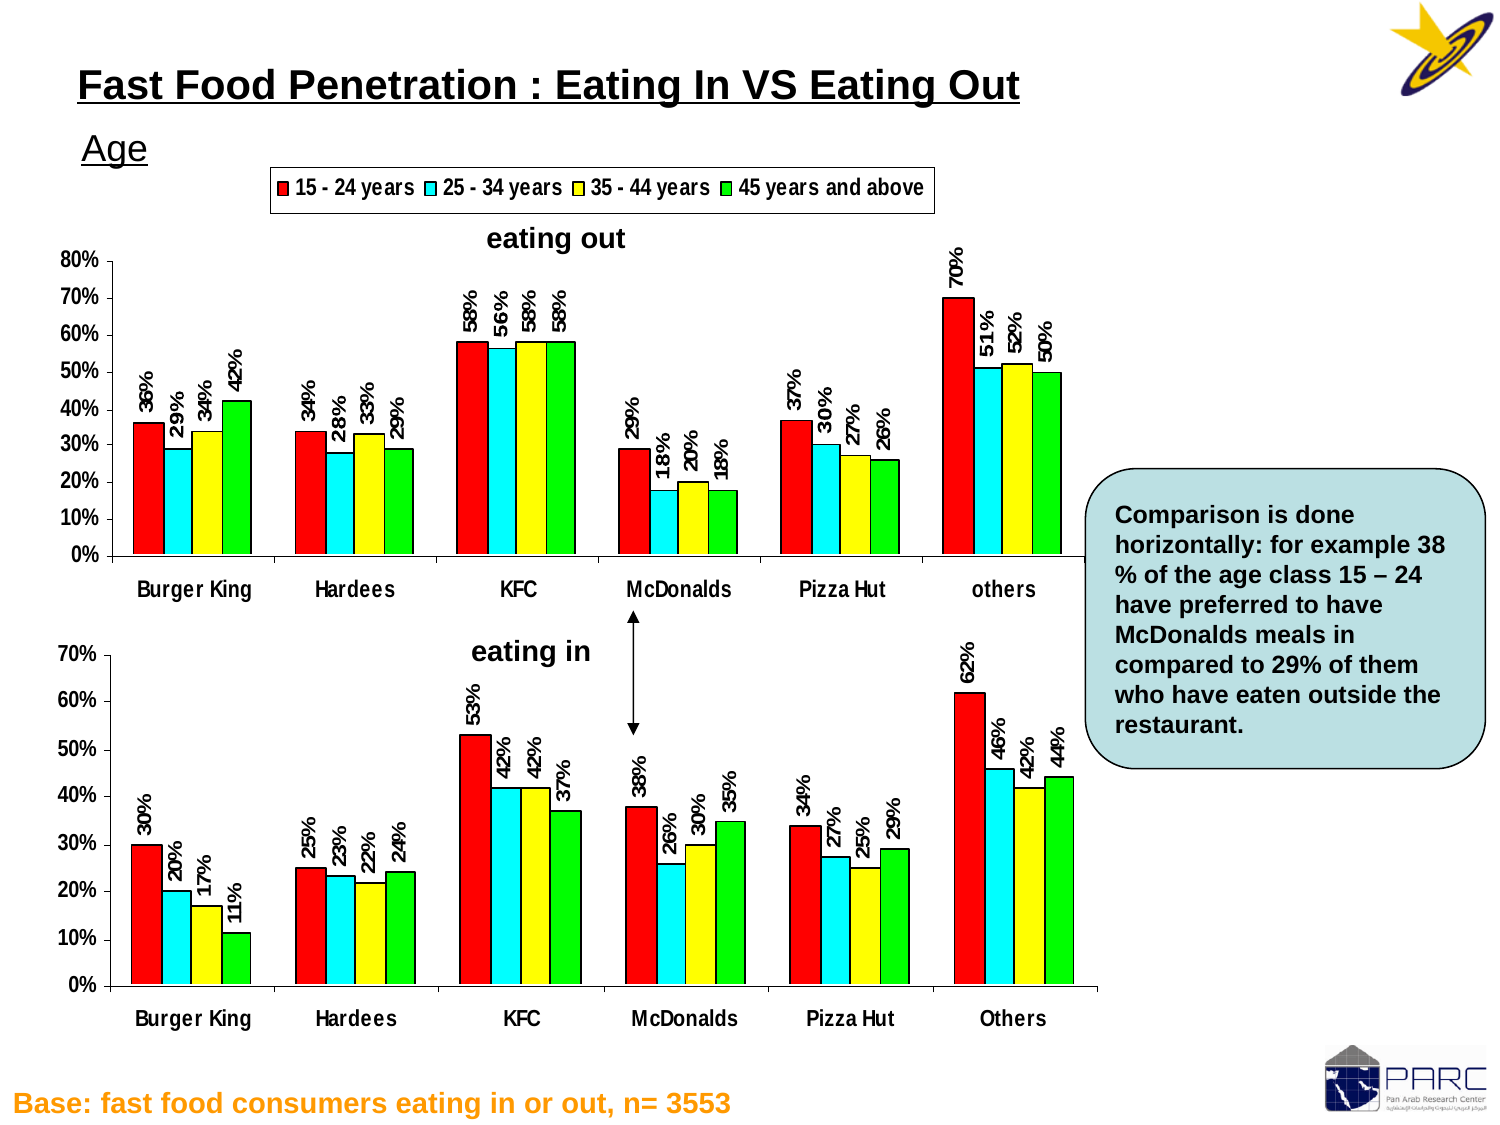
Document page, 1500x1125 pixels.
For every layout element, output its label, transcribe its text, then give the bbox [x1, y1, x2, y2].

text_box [24, 599, 1125, 1077]
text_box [28, 147, 1113, 598]
text_box Age [66, 116, 392, 145]
text_box Base: fast food consumers eating in or out, n= 3553 [0, 1077, 802, 1125]
text_box Fast Food Penetration : Eating In VS Eating Out [62, 50, 1375, 115]
picture [1385, 0, 1498, 100]
picture [1320, 1045, 1494, 1118]
text_box Comparison is done horizontally: for example 38 % of the age class 15 – 24 have preferred to have McDonalds meals in compared to 29% of them who have eaten outside the restaurant. [1116, 468, 1486, 769]
